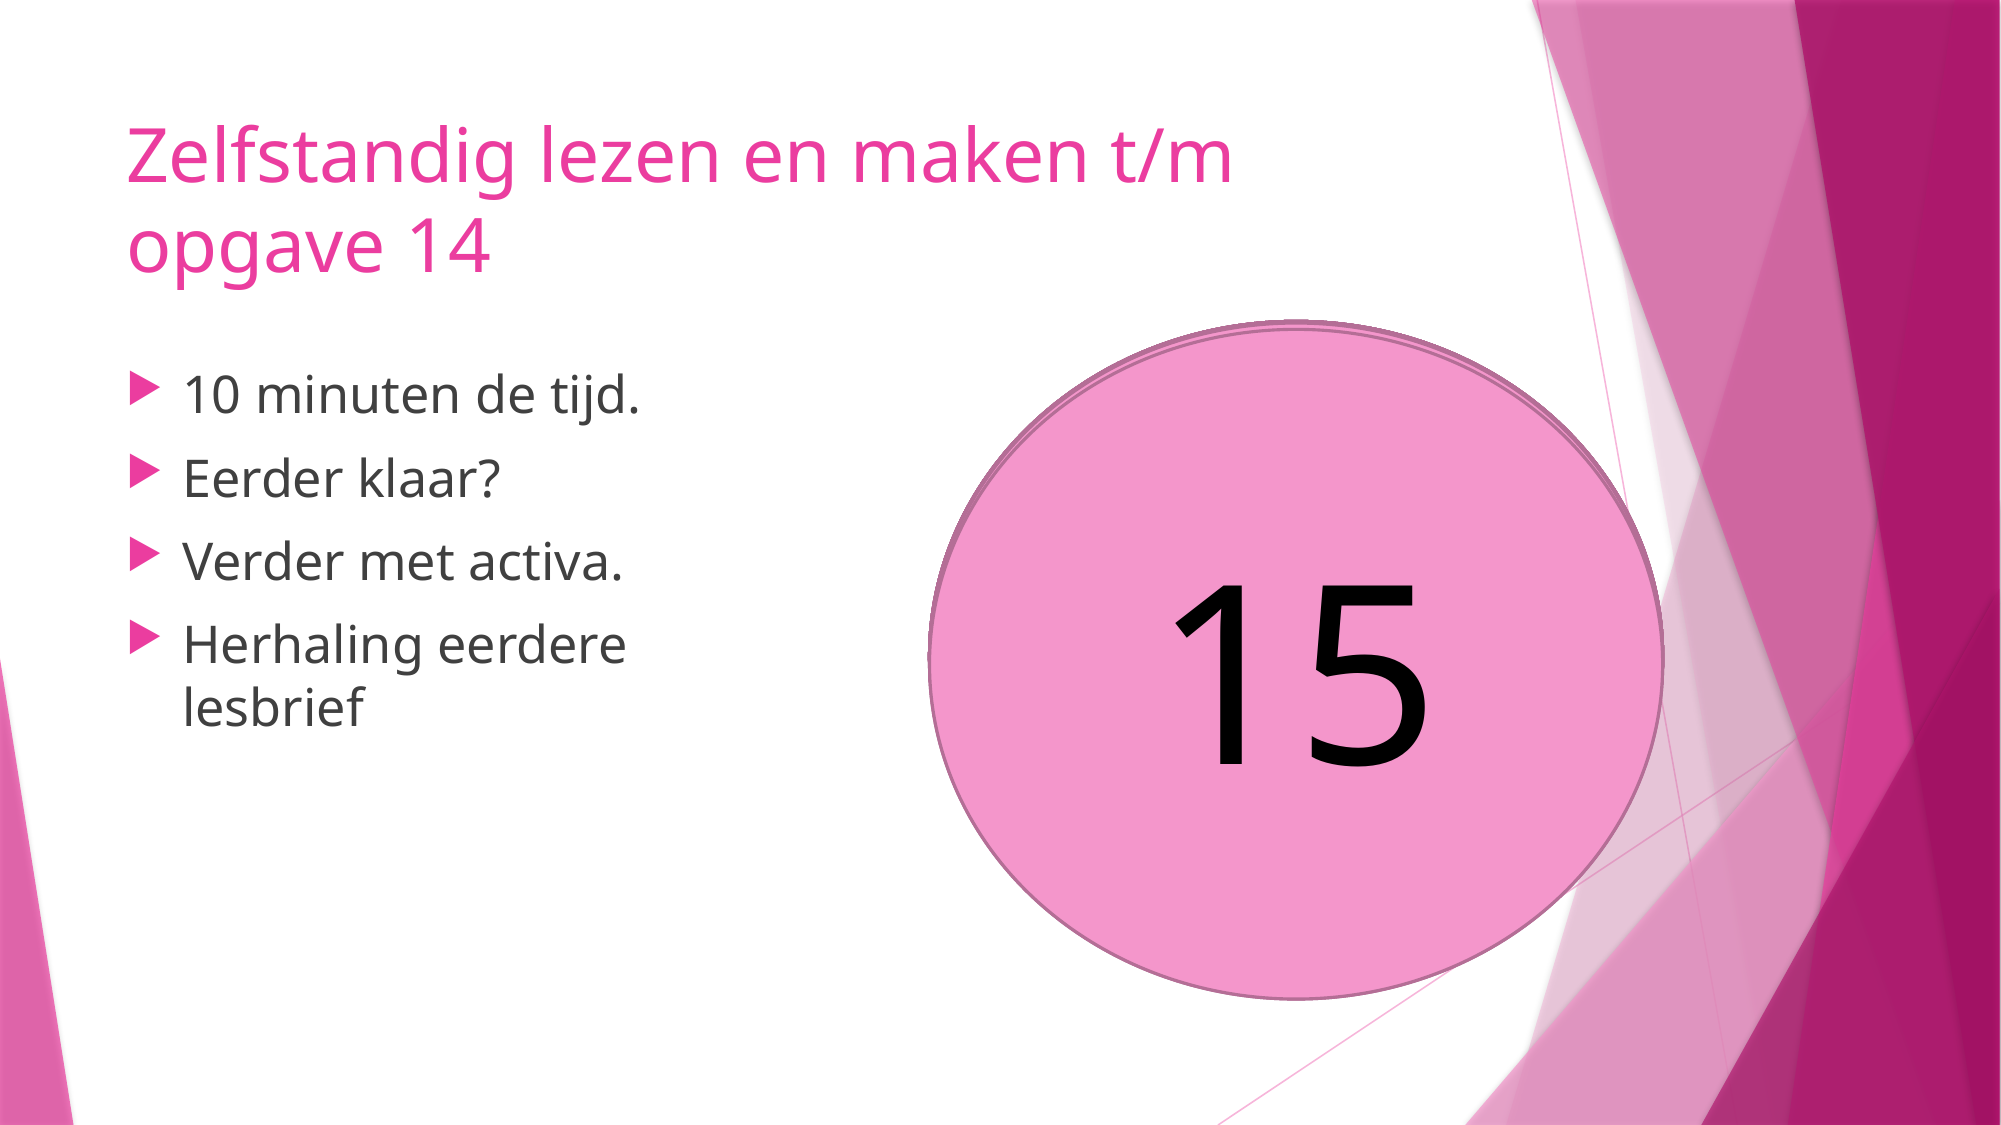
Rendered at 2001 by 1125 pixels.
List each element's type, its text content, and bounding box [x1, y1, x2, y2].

text_box 15 [927, 327, 1665, 1001]
text_box 14 [930, 321, 1662, 621]
title Zelfstandig lezen en maken t/m opgave 14 [111, 99, 1522, 317]
list 10 minuten de tijd. Eerder klaar? Verder met activa. Herhaling eerdere lesbrief [111, 354, 831, 962]
